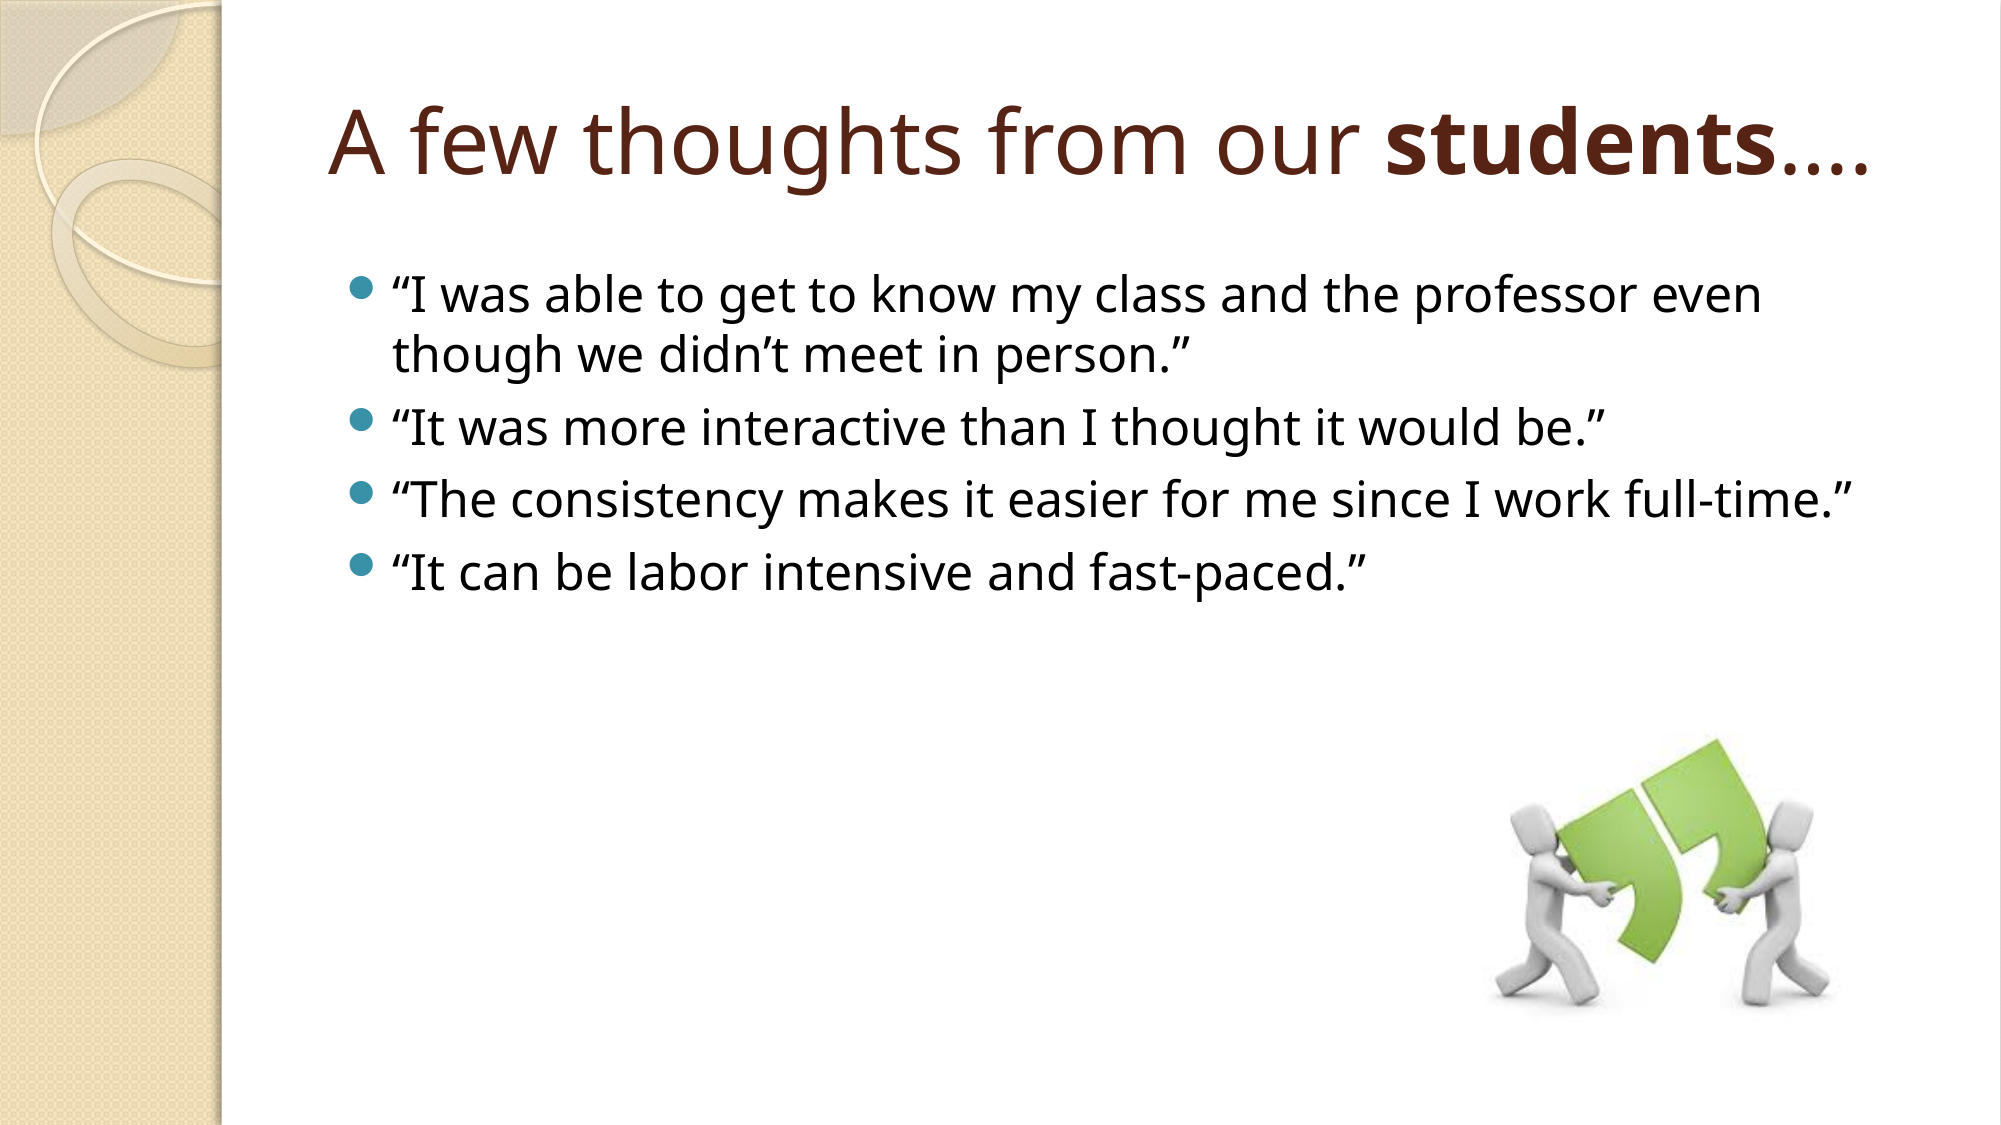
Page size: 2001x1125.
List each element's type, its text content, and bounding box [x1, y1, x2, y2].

list “I was able to get to know my class and the professor even though we didn’t meet in person.” “It was more interactive than I thought it would be.” “The consistency makes it easier for me since I work full-time.” “It can be labor intensive and fast-paced.” [318, 255, 1888, 970]
picture [1442, 706, 1888, 1040]
title A few thoughts from our students…. [313, 45, 1954, 233]
